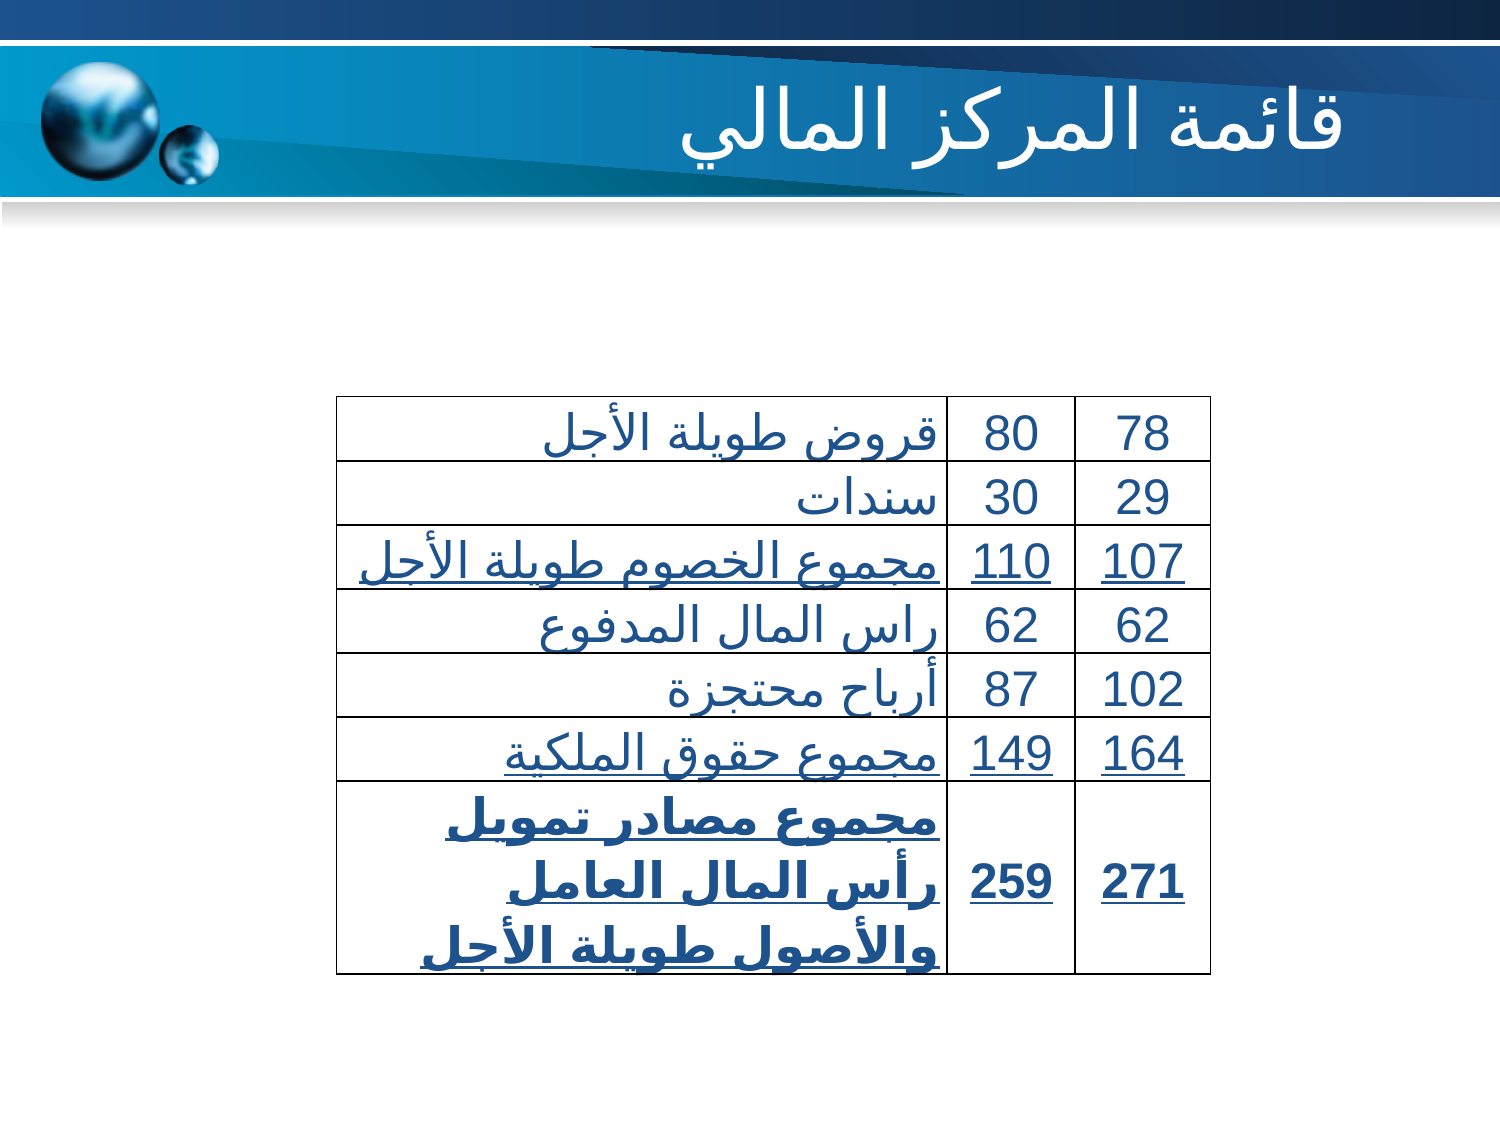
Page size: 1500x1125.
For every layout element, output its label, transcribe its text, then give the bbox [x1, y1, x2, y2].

table_cell 87 [948, 654, 1074, 716]
table_cell مجموع حقوق الملكية [337, 718, 946, 780]
table_cell مجموع مصادر تمويل رأس المال العامل والأصول طويلة الأجل [337, 782, 946, 973]
table_cell 271 [1076, 782, 1210, 973]
table_header قروض طويلة الأجل [337, 397, 946, 460]
table_cell 62 [1076, 590, 1210, 652]
table_cell راس المال المدفوع [337, 590, 946, 652]
table_cell 259 [948, 782, 1074, 973]
title قائمة المركز المالي [274, 44, 1363, 188]
table_cell 30 [948, 462, 1074, 524]
picture [42, 63, 159, 180]
table_cell 149 [948, 718, 1074, 780]
table_header 80 [948, 397, 1074, 460]
table_cell 62 [948, 590, 1074, 652]
table_cell 102 [1076, 654, 1210, 716]
table_cell 107 [1076, 526, 1210, 588]
table_cell 29 [1076, 462, 1210, 524]
picture [160, 126, 218, 184]
table_cell مجموع الخصوم طويلة الأجل [337, 526, 946, 588]
table_header 78 [1076, 397, 1210, 460]
table_cell سندات [337, 462, 946, 524]
table_cell 110 [948, 526, 1074, 588]
table_cell 164 [1076, 718, 1210, 780]
table_cell أرباح محتجزة [337, 654, 946, 716]
